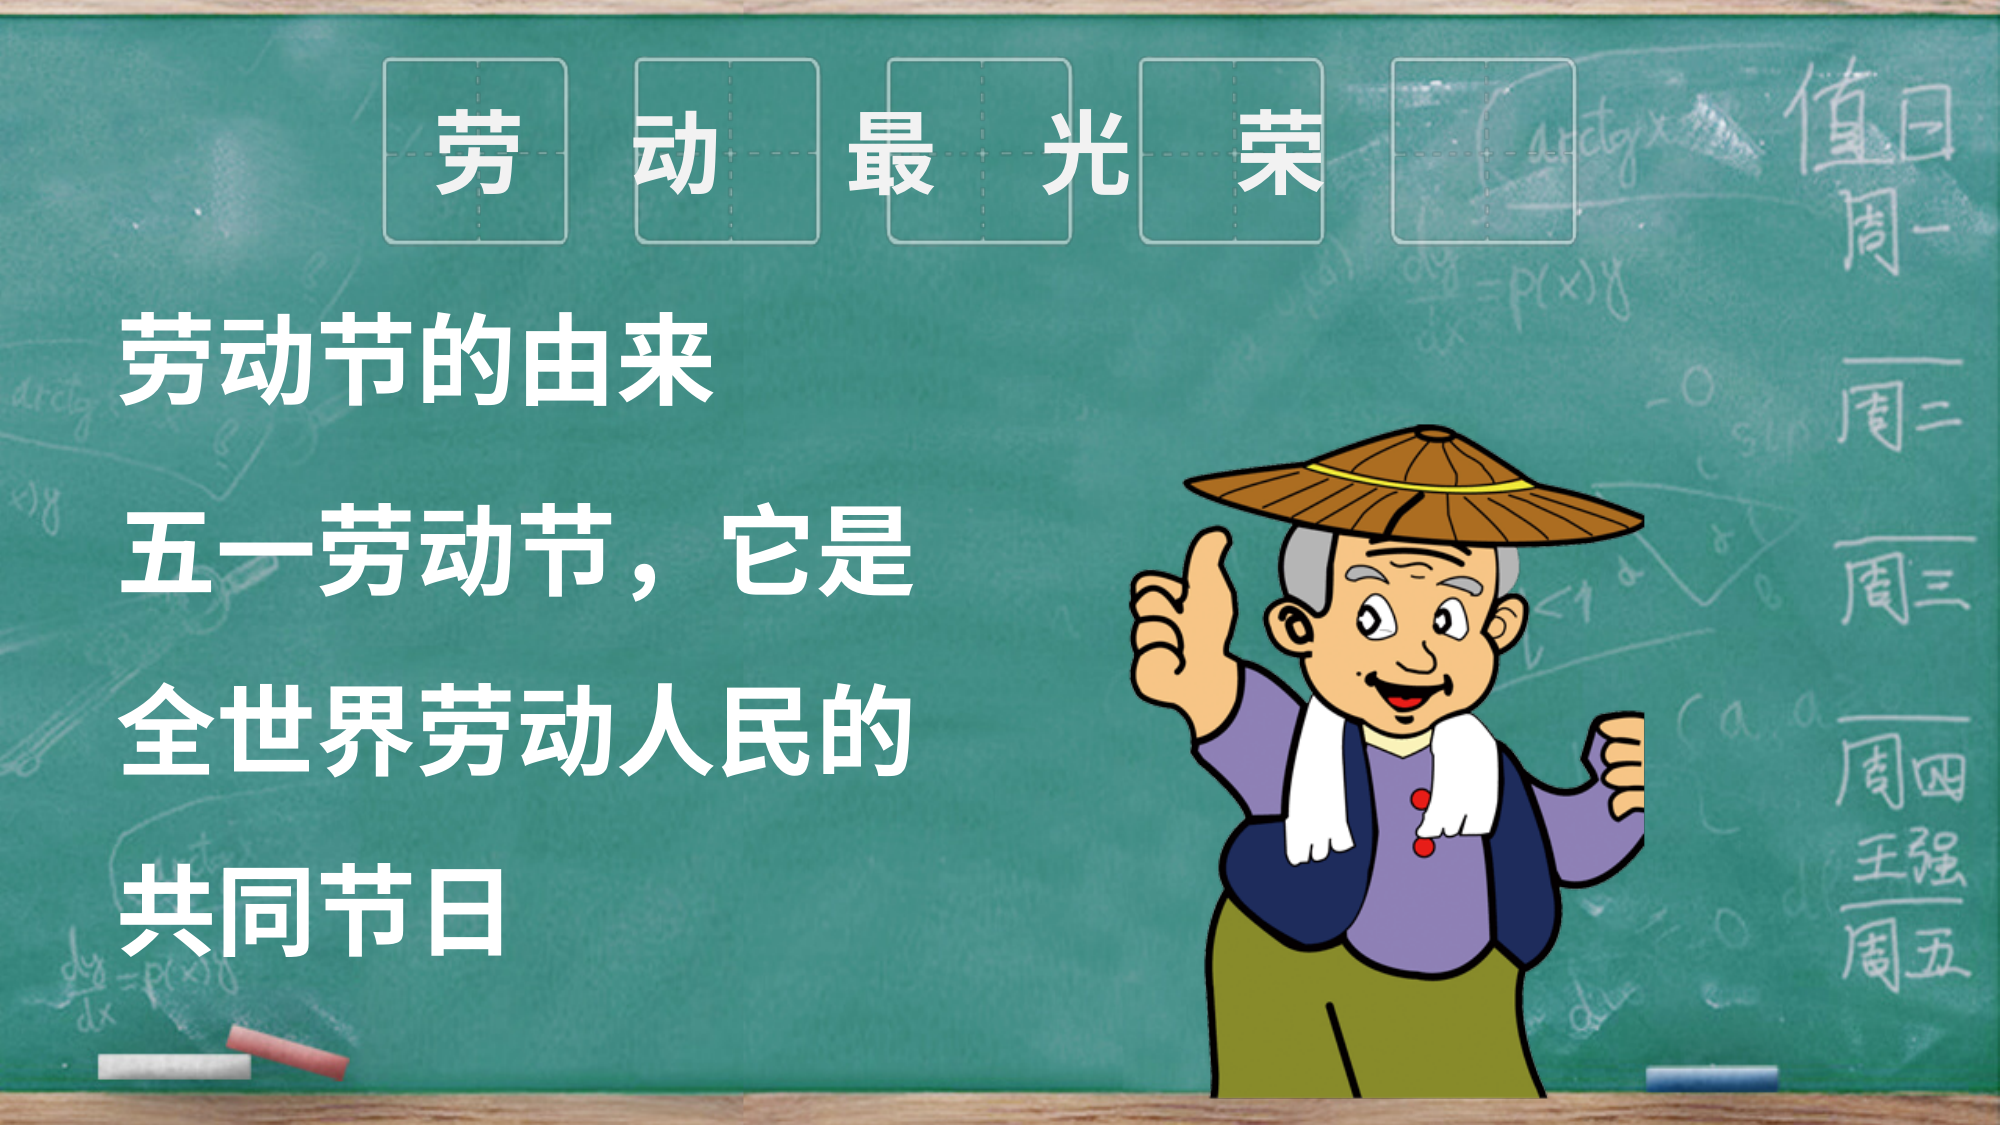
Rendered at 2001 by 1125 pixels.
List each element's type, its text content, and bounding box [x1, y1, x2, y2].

text_box 劳动节的由来 [101, 277, 1014, 377]
text_box 五一劳动节，它是全世界劳动人民的共同节日 [101, 397, 979, 1001]
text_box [380, 56, 1683, 247]
picture [0, 0, 2000, 1125]
